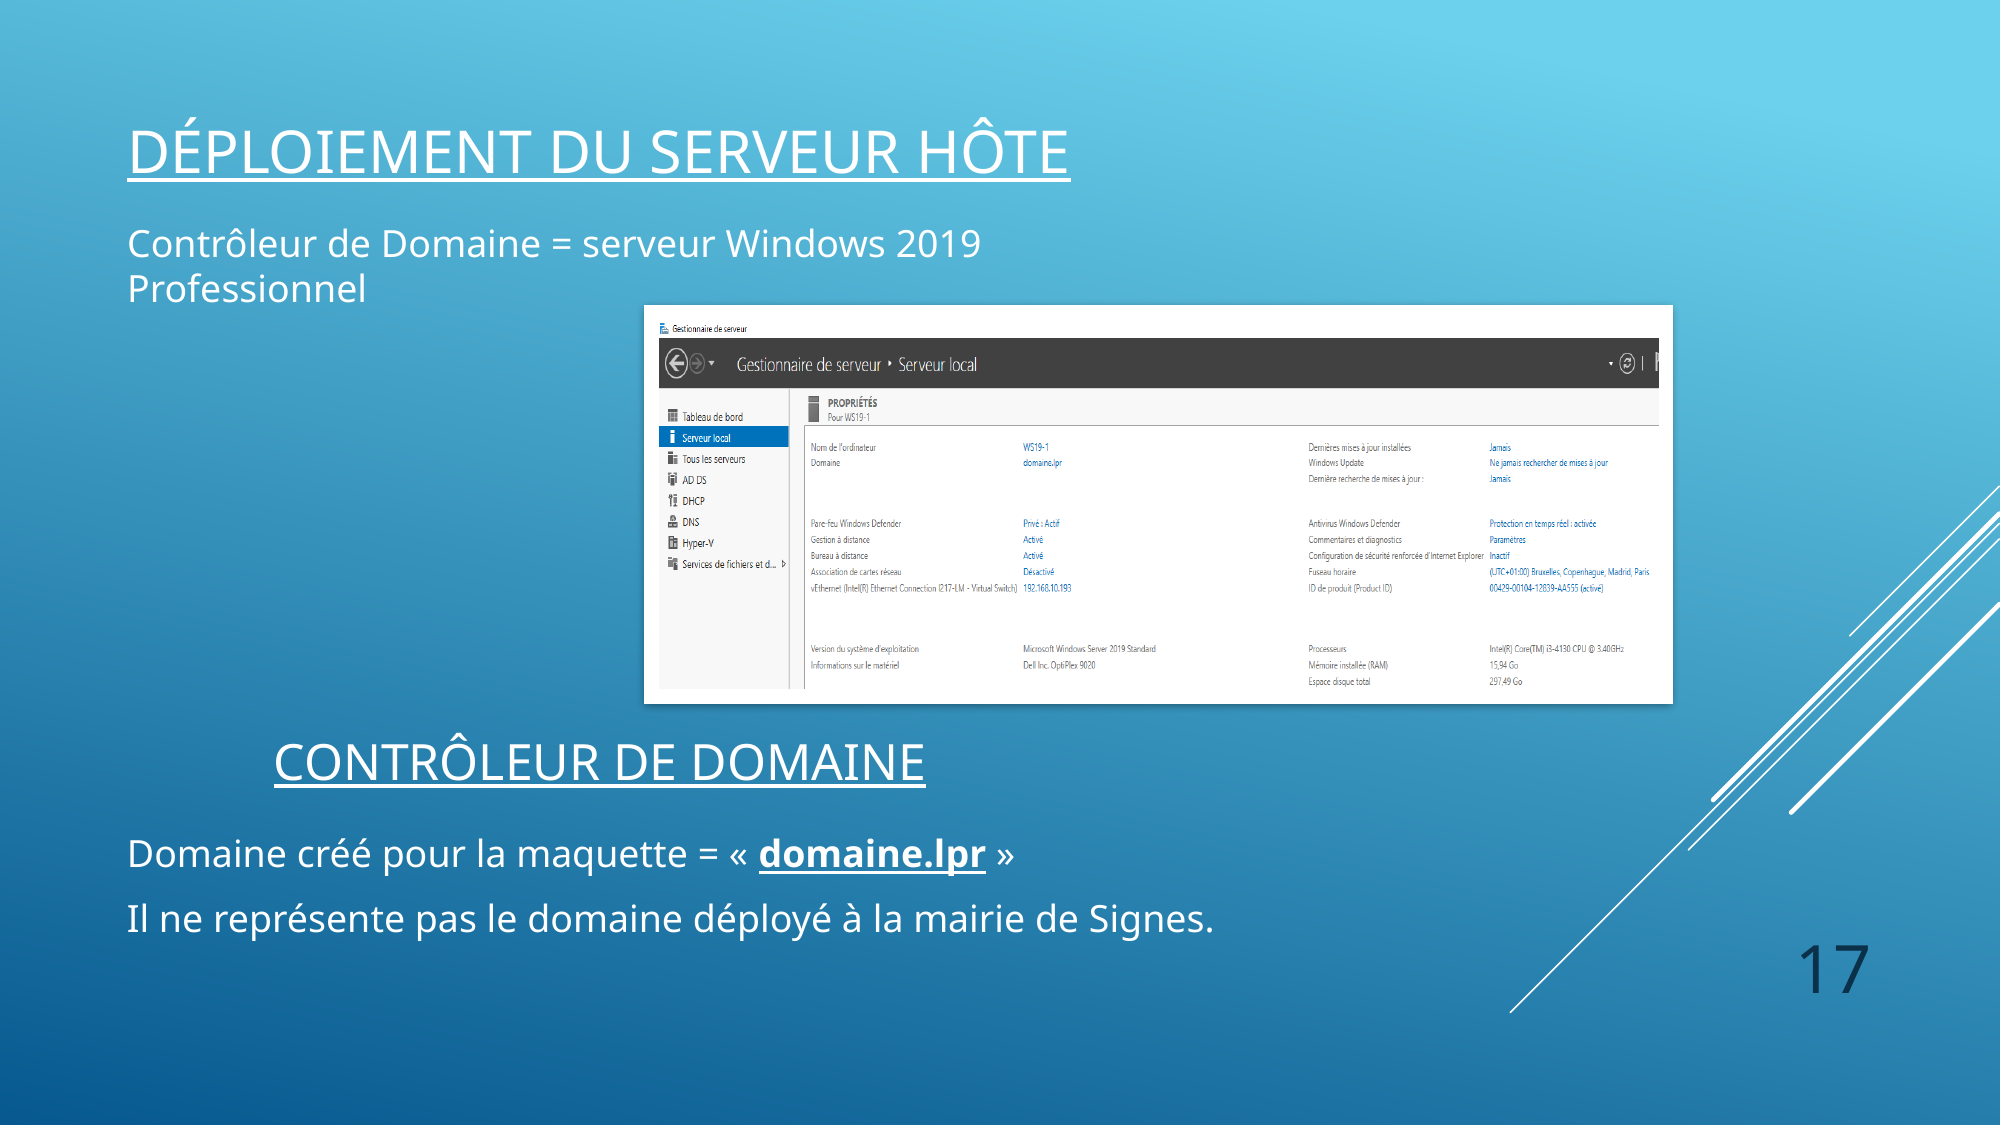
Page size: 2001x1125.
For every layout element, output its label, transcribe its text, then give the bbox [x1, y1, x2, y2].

picture [658, 319, 1659, 690]
slide_number 17 [1700, 915, 1888, 1025]
text_box Contrôleur de domaine [258, 696, 1659, 819]
text_box Contrôleur de Domaine = serveur Windows 2019 Professionnel [112, 213, 1113, 318]
text_box Domaine créé pour la maquette = « domaine.lpr » Il ne représente pas le domaine déployé à la mairie de Signes. [112, 819, 1742, 948]
title Déploiement Du serveur hôte [112, 85, 1221, 214]
